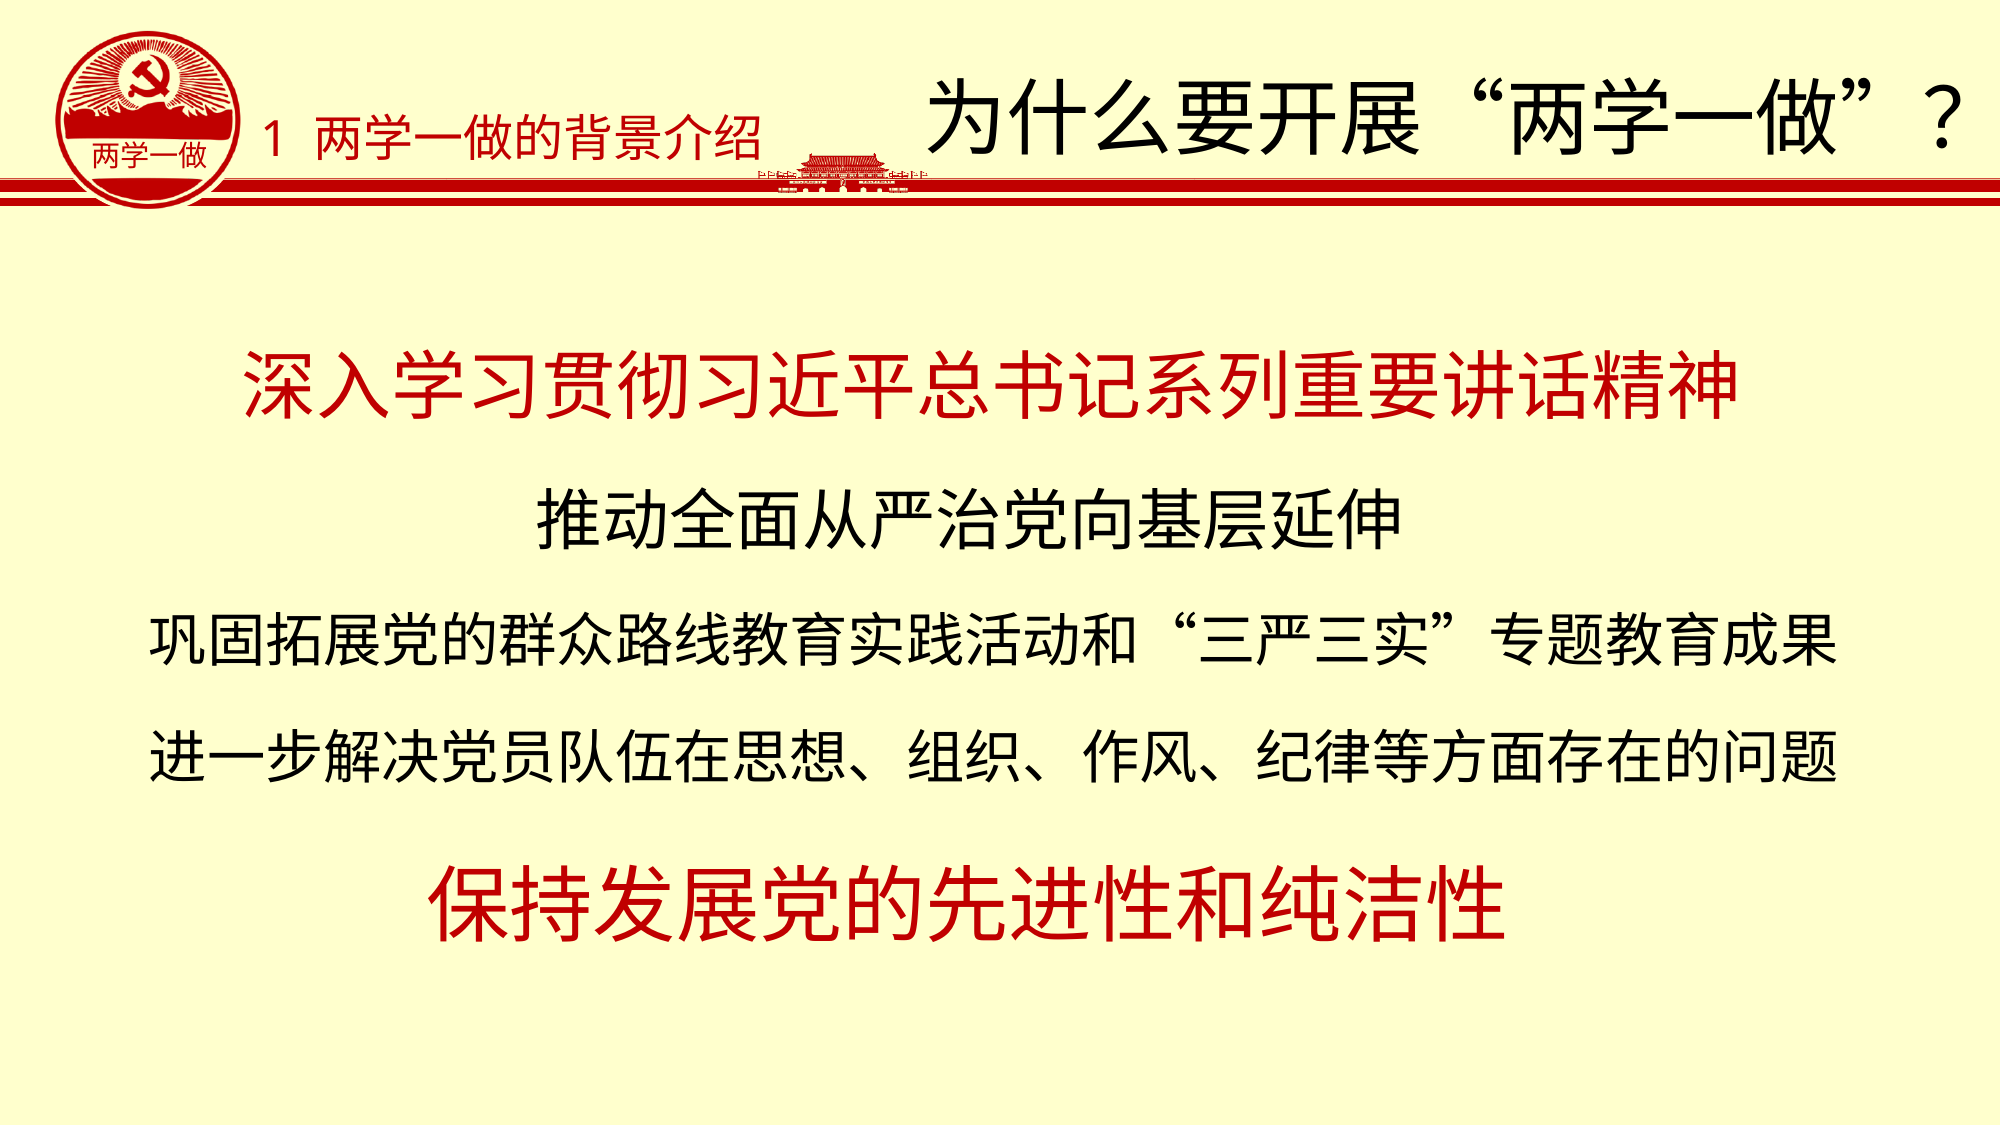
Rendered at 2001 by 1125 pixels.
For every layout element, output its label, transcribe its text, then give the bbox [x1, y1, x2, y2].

text_box 保持发展党的先进性和纯洁性 [411, 795, 1543, 960]
text_box 巩固拓展党的群众路线教育实践活动和“三严三实”专题教育成果 [133, 561, 1866, 678]
text_box 深入学习贯彻习近平总书记系列重要讲话精神 [226, 286, 1774, 437]
text_box 推动全面从严治党向基层延伸 [520, 430, 1434, 561]
picture [0, 9, 2000, 228]
list 1 两学一做的背景介绍 [255, 97, 798, 183]
text_box 进一步解决党员队伍在思想、组织、作风、纪律等方面存在的问题 [133, 678, 1866, 798]
title 为什么要开展“两学一做”？ [919, 56, 1983, 188]
